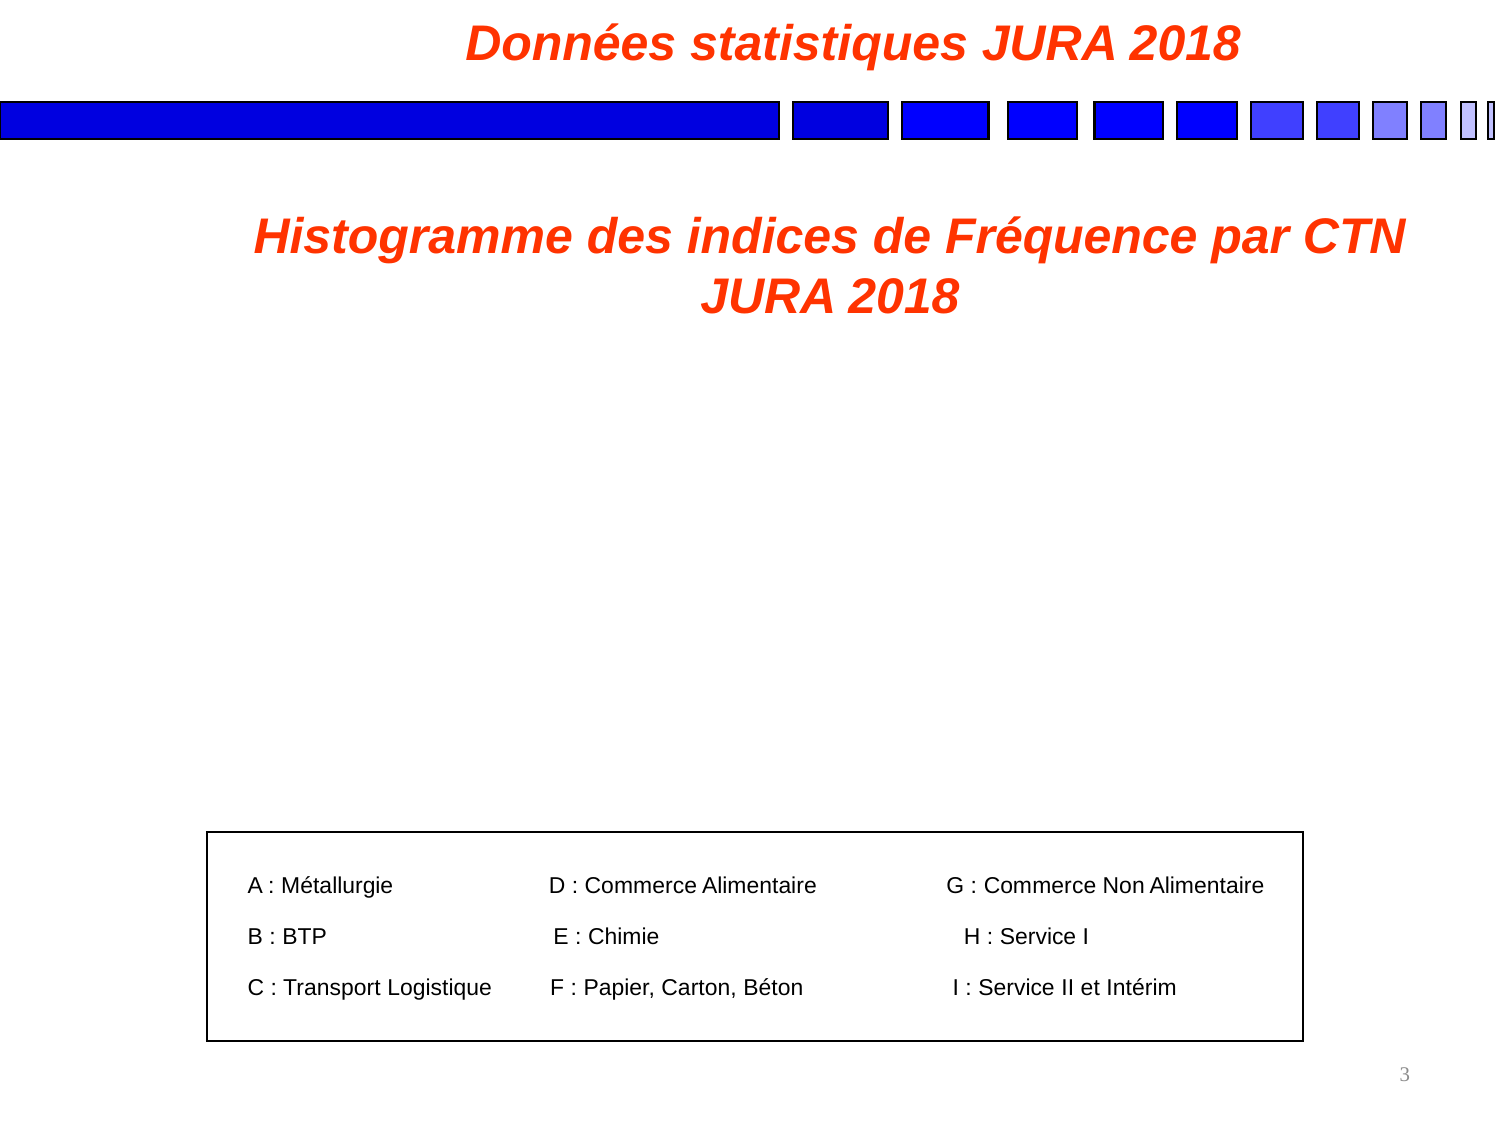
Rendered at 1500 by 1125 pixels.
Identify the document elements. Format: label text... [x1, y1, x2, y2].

text_box Données statistiques JURA 2018 [230, 3, 1477, 78]
text_box Histogramme des indices de Fréquence par CTN JURA 2018 [206, 196, 1453, 332]
table_header A : Métallurgie D : Commerce Alimentaire G : Commerce Non Alimentaire B : BTP E : Chimie H : Service I C : Transport Logistique F : Papier, Carton, Béton I : Service II et Intérim [208, 833, 1302, 1040]
text_box [191, 948, 222, 1053]
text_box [0, 101, 1495, 140]
slide_number 3 [1074, 1042, 1425, 1103]
